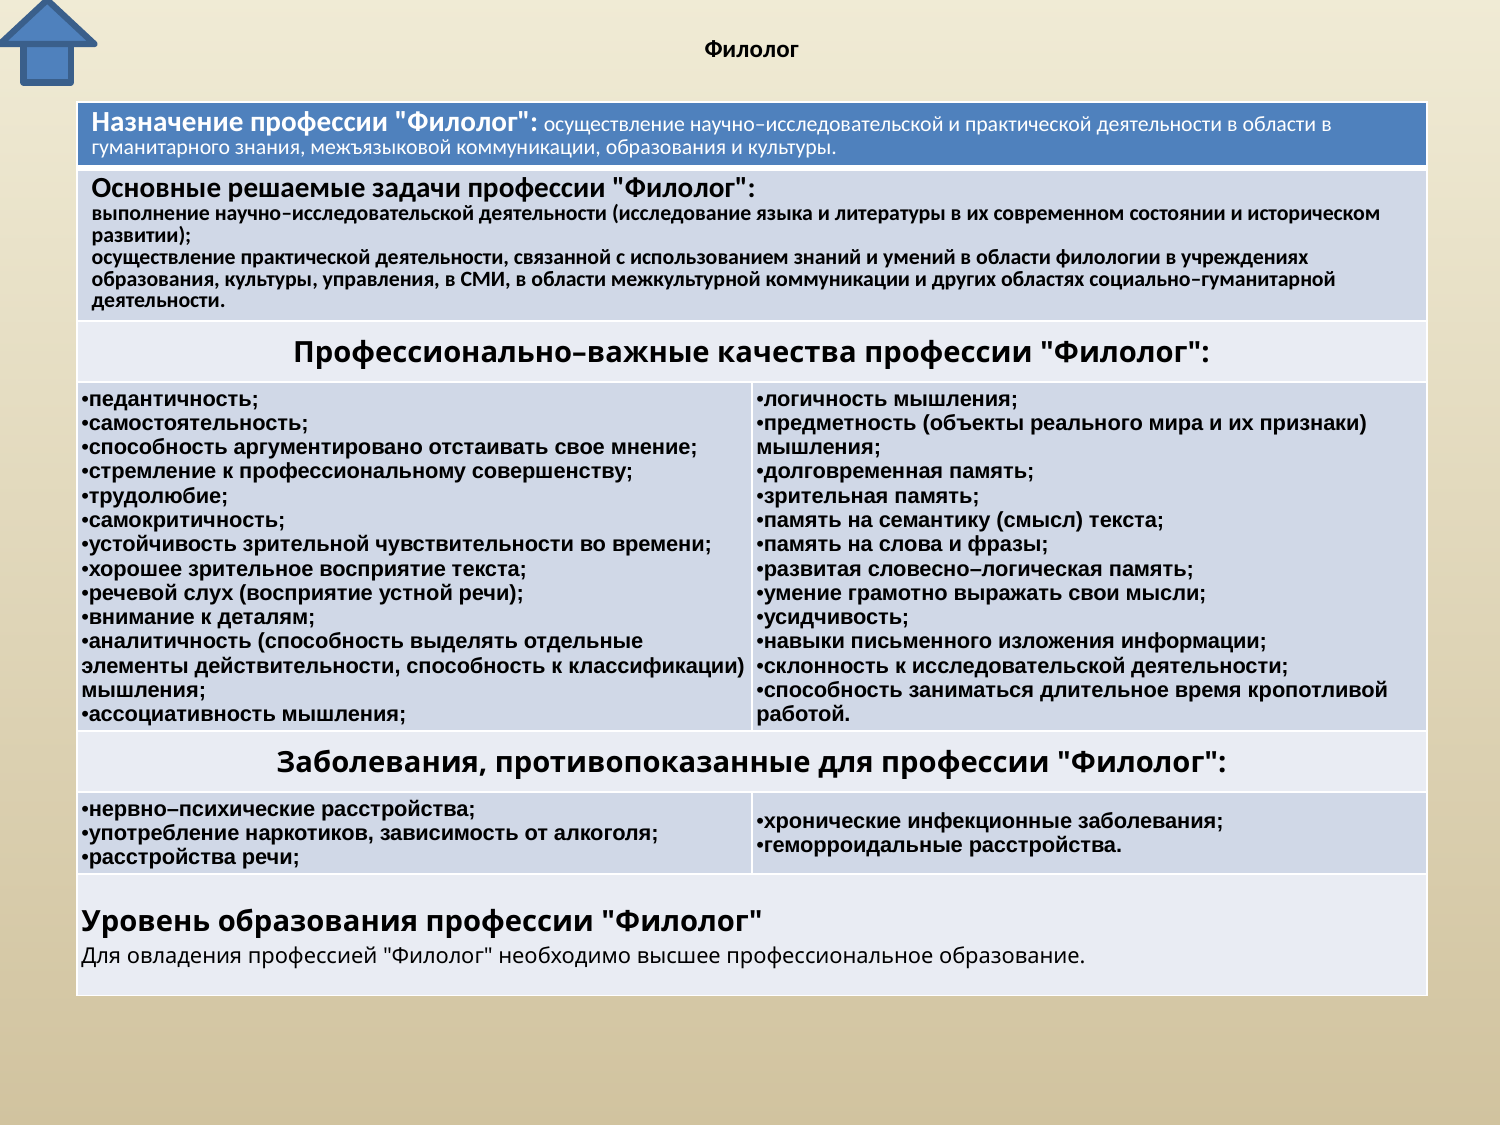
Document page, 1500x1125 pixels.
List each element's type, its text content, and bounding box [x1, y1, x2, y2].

table_cell логичность мышления; предметность (объекты реального мира и их признаки) мышления; долговременная память; зрительная память; память на семантику (смысл) текста; память на слова и фразы; развитая словесно–логическая память; умение грамотно выражать свои мысли; усидчивость; навыки письменного изложения информации; склонность к исследовательской деятельности; способность заниматься длительное время кропотливой работой. [753, 383, 1426, 730]
table_cell педантичность; самостоятельность; способность аргументировано отстаивать свое мнение; стремление к профессиональному совершенству; трудолюбие; самокритичность; устойчивость зрительной чувствительности во времени; хорошее зрительное восприятие текста; речевой слух (восприятие устной речи); внимание к деталям; аналитичность (способность выделять отдельные элементы действительности, способность к классификации) мышления; ассоциативность мышления; [78, 383, 751, 730]
table_cell Профессионально–важные качества профессии "Филолог": [78, 322, 1426, 381]
table_cell хронические инфекционные заболевания; геморроидальные расстройства. [753, 793, 1426, 873]
table_cell Основные решаемые задачи профессии "Филолог": выполнение научно–исследовательской деятельности (исследование языка и литературы в их современном состоянии и историческом развитии); осуществление практической деятельности, связанной с использованием знаний и умений в области филологии в учреждениях образования, культуры, управления, в СМИ, в области межкультурной коммуникации и других областях социально–гуманитарной деятельности. [78, 171, 1426, 320]
table_cell Уровень образования профессии "Филолог" Для овладения профессией "Филолог" необходимо высшее профессиональное образование. [78, 875, 1426, 995]
table_cell нервно–психические расстройства; употребление наркотиков, зависимость от алкоголя; расстройства речи; [78, 793, 751, 873]
table_cell Заболевания, противопоказанные для профессии "Филолог": [78, 732, 1426, 791]
table_header Назначение профессии "Филолог": осуществление научно–исследовательской и практической деятельности в области в гуманитарного знания, межъязыковой коммуникации, образования и культуры. [78, 103, 1426, 165]
title Филолог [76, 0, 1427, 96]
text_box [1, 1, 93, 81]
